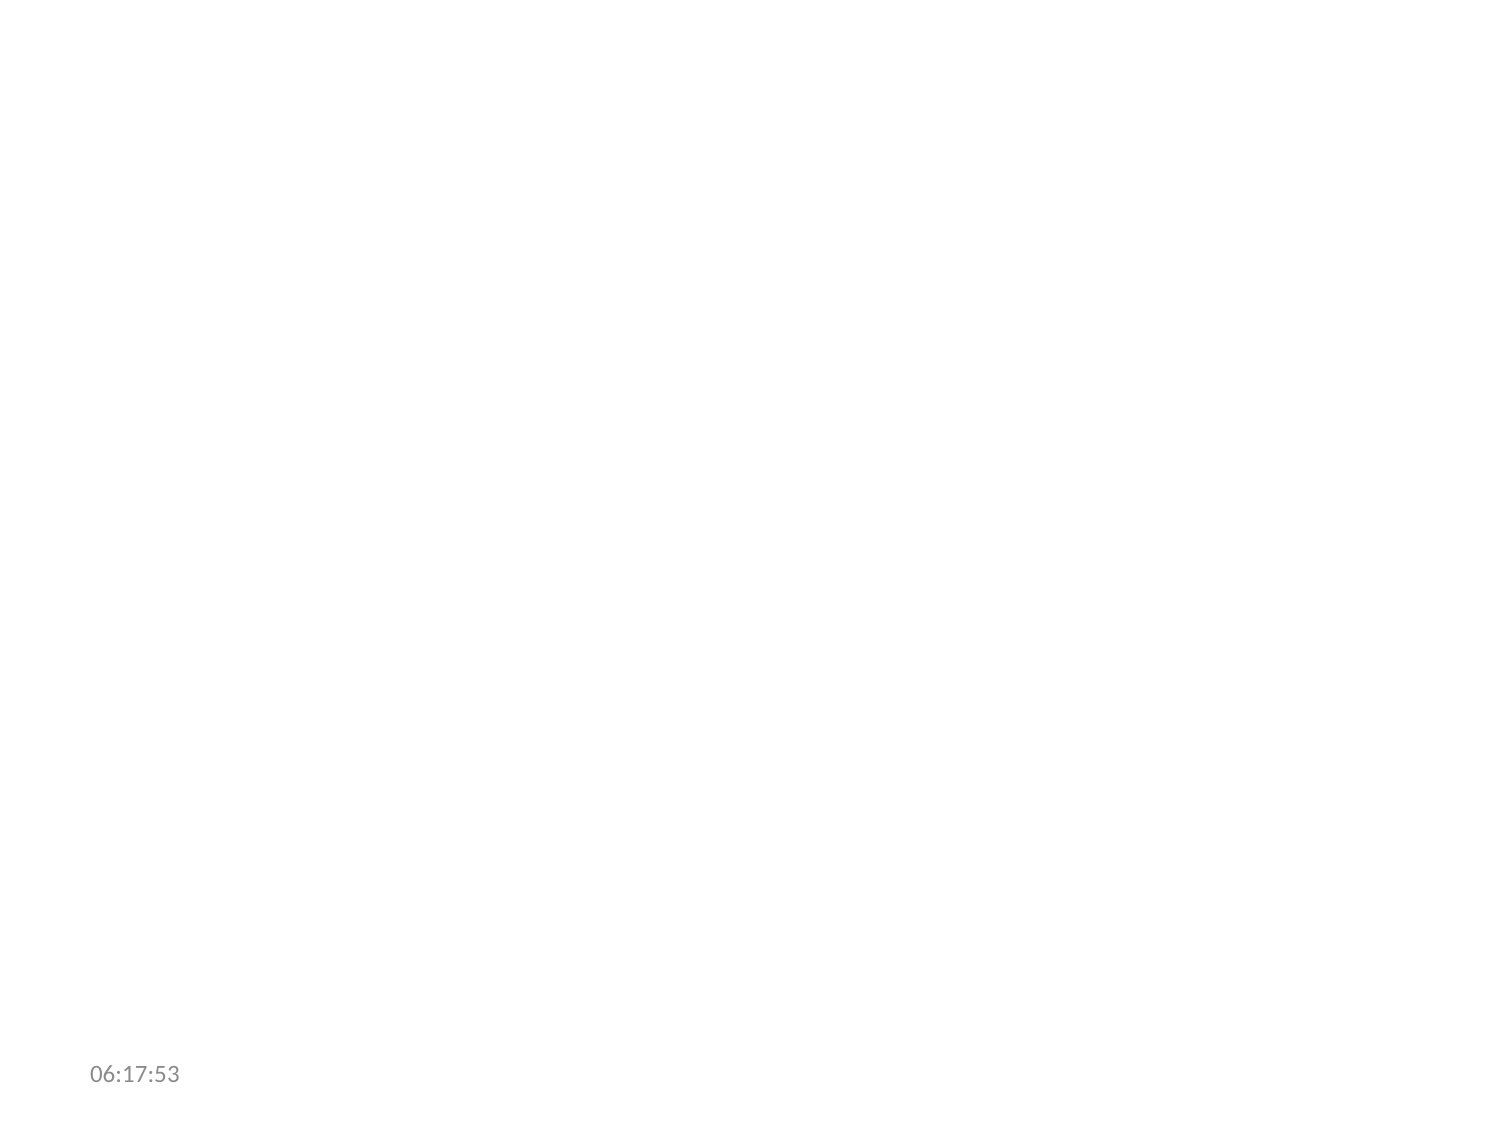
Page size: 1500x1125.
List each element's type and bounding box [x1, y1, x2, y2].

slide_number [75, 1042, 425, 1103]
